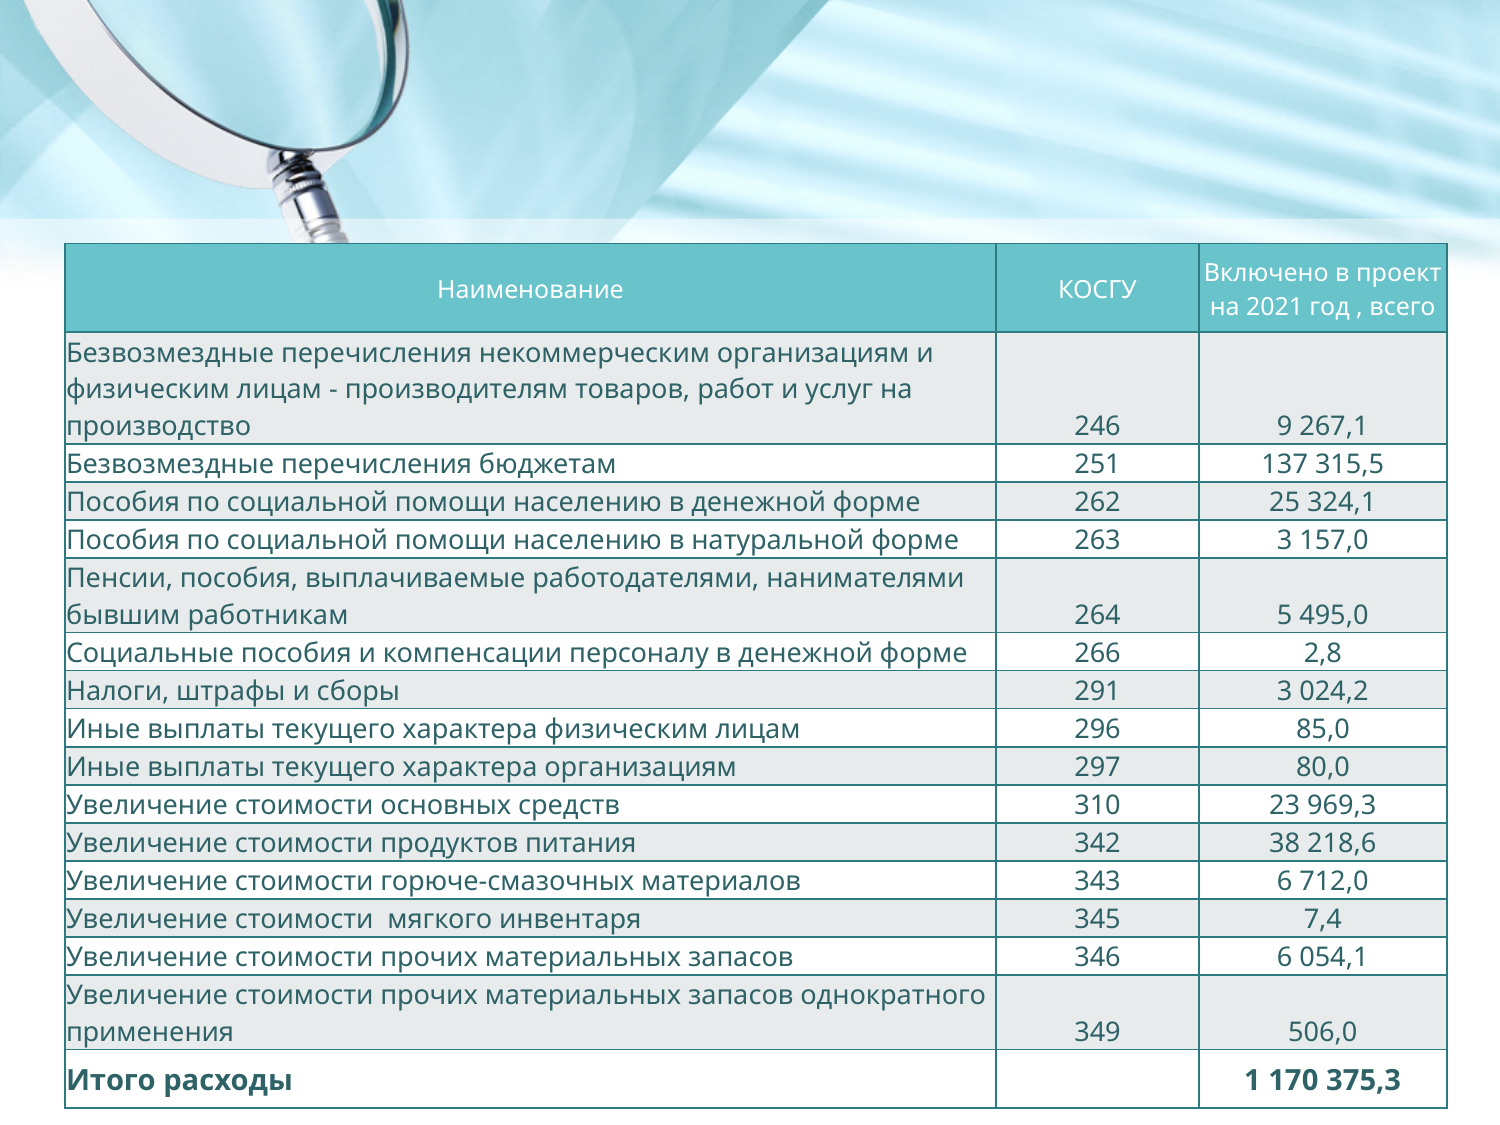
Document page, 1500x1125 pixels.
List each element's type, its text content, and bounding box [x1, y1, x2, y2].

table_cell 263 [997, 521, 1198, 557]
table_cell 1 170 375,3 [1200, 1050, 1446, 1107]
table_header КОСГУ [997, 244, 1198, 331]
table_cell 23 969,3 [1200, 786, 1446, 822]
table_cell [997, 1050, 1198, 1107]
table_cell 346 [997, 938, 1198, 974]
table_cell Социальные пособия и компенсации персоналу в денежной форме [66, 633, 995, 670]
table_cell 9 267,1 [1200, 333, 1446, 443]
table_cell Увеличение стоимости мягкого инвентаря [66, 900, 995, 936]
table_cell Иные выплаты текущего характера организациям [66, 748, 995, 784]
table_cell 343 [997, 862, 1198, 898]
table_cell 3 024,2 [1200, 671, 1446, 708]
table_cell 246 [997, 333, 1198, 443]
table_cell 342 [997, 824, 1198, 860]
table_cell 296 [997, 709, 1198, 746]
table_cell Пособия по социальной помощи населению в натуральной форме [66, 521, 995, 557]
table_cell Увеличение стоимости прочих материальных запасов однократного применения [66, 976, 995, 1049]
table_cell 266 [997, 633, 1198, 670]
table_cell Пенсии, пособия, выплачиваемые работодателями, нанимателями бывшим работникам [66, 559, 995, 632]
table_cell Пособия по социальной помощи населению в денежной форме [66, 483, 995, 519]
table_cell 6 054,1 [1200, 938, 1446, 974]
table_cell 80,0 [1200, 748, 1446, 784]
table_cell Иные выплаты текущего характера физическим лицам [66, 709, 995, 746]
table_cell 2,8 [1200, 633, 1446, 670]
table_cell Налоги, штрафы и сборы [66, 671, 995, 708]
table_cell 25 324,1 [1200, 483, 1446, 519]
table_cell 345 [997, 900, 1198, 936]
table_header Включено в проект на 2021 год , всего [1200, 244, 1446, 331]
table_cell 291 [997, 671, 1198, 708]
table_cell Увеличение стоимости основных средств [66, 786, 995, 822]
table_cell Итого расходы [66, 1050, 995, 1107]
table_cell 5 495,0 [1200, 559, 1446, 632]
table_cell 297 [997, 748, 1198, 784]
table_cell Безвозмездные перечисления некоммерческим организациям и физическим лицам - производителям товаров, работ и услуг на производство [66, 333, 995, 443]
table_cell 3 157,0 [1200, 521, 1446, 557]
table_cell 349 [997, 976, 1198, 1049]
table_cell 7,4 [1200, 900, 1446, 936]
table_cell 262 [997, 483, 1198, 519]
table_cell 85,0 [1200, 709, 1446, 746]
table_cell Увеличение стоимости горюче-смазочных материалов [66, 862, 995, 898]
table_cell 6 712,0 [1200, 862, 1446, 898]
table_cell Безвозмездные перечисления бюджетам [66, 445, 995, 481]
table_cell 251 [997, 445, 1198, 481]
table_cell Увеличение стоимости прочих материальных запасов [66, 938, 995, 974]
picture [0, 0, 1500, 1125]
table_cell 264 [997, 559, 1198, 632]
table_cell Увеличение стоимости продуктов питания [66, 824, 995, 860]
table_cell 137 315,5 [1200, 445, 1446, 481]
table_header Наименование [66, 244, 995, 331]
table_cell 38 218,6 [1200, 824, 1446, 860]
table_cell 506,0 [1200, 976, 1446, 1049]
table_cell 310 [997, 786, 1198, 822]
